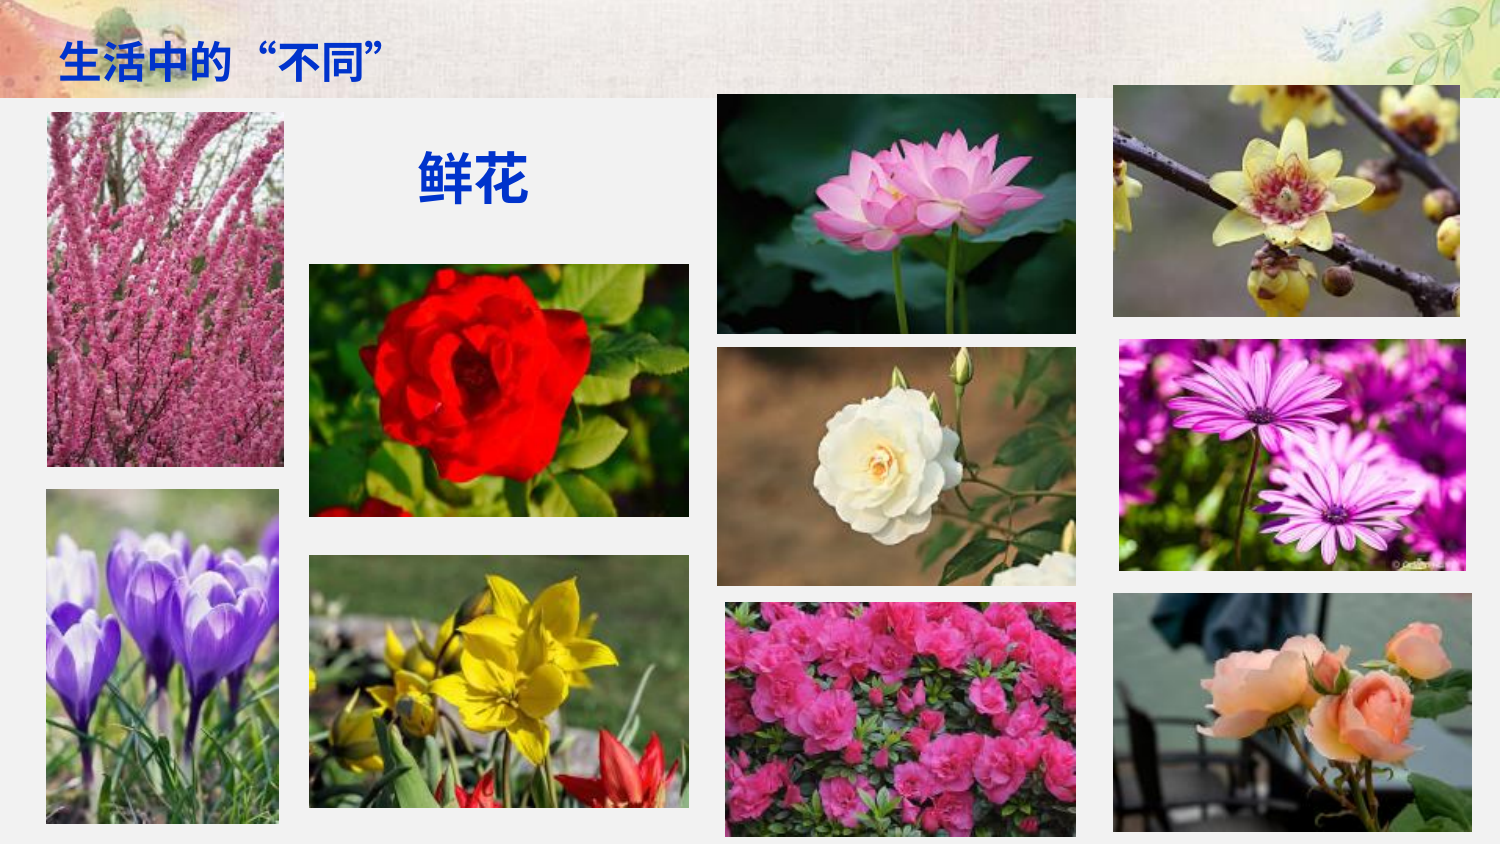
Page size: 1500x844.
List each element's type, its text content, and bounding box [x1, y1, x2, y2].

text_box 生活中的“不同” [47, 28, 424, 93]
picture [46, 489, 279, 824]
picture [309, 555, 689, 808]
text_box 鲜花 [406, 137, 592, 217]
picture [1119, 339, 1466, 571]
picture [717, 347, 1076, 586]
picture [1113, 593, 1472, 832]
picture [309, 264, 689, 517]
picture [47, 112, 284, 467]
picture [0, 0, 1500, 334]
picture [725, 602, 1076, 837]
